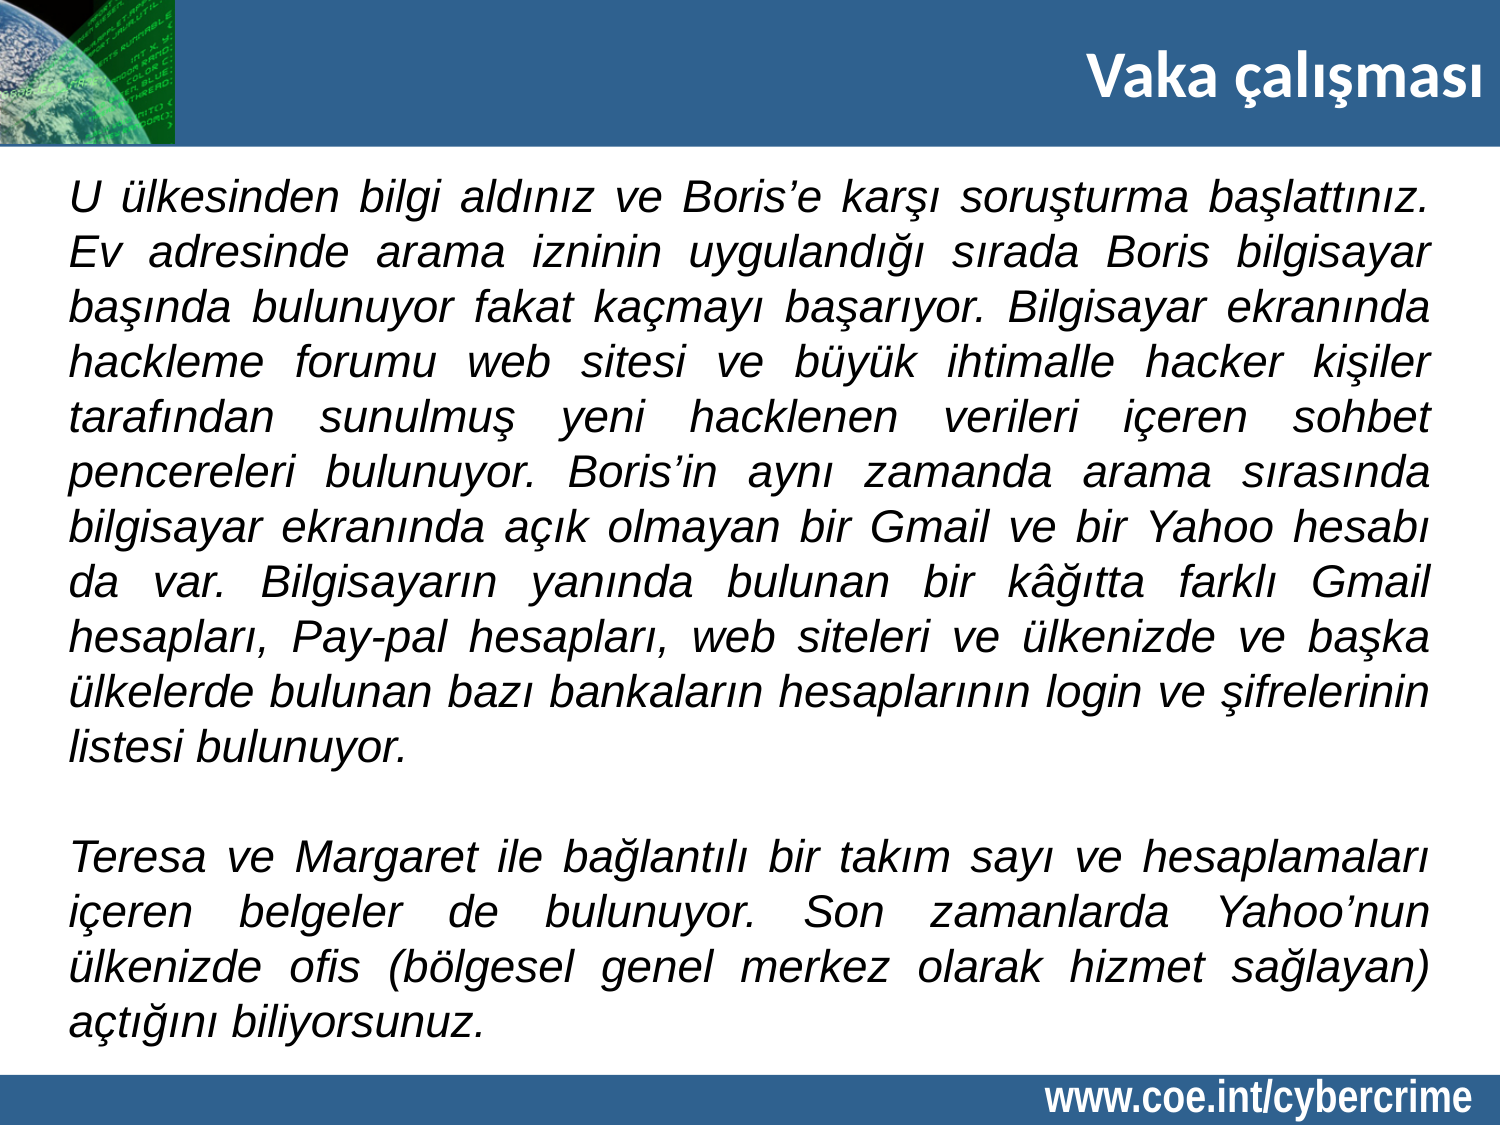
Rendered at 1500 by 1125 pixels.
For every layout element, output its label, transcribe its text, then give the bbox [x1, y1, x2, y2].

text_box [0, 1073, 1030, 1125]
text_box Vaka çalışması [177, 0, 1500, 149]
text_box U ülkesinden bilgi aldınız ve Boris’e karşı soruşturma başlattınız. Ev adresinde arama izninin uygulandığı sırada Boris bilgisayar başında bulunuyor fakat kaçmayı başarıyor. Bilgisayar ekranında hackleme forumu web sitesi ve büyük ihtimalle hacker kişiler tarafından sunulmuş yeni hacklenen verileri içeren sohbet pencereleri bulunuyor. Boris’in aynı zamanda arama sırasında bilgisayar ekranında açık olmayan bir Gmail ve bir Yahoo hesabı da var. Bilgisayarın yanında bulunan bir kâğıtta farklı Gmail hesapları, Pay-pal hesapları, web siteleri ve ülkenizde ve başka ülkelerde bulunan bazı bankaların hesaplarının login ve şifrelerinin listesi bulunuyor. Teresa ve Margaret ile bağlantılı bir takım sayı ve hesaplamaları içeren belgeler de bulunuyor. Son zamanlarda Yahoo’nun ülkenizde ofis (bölgesel genel merkez olarak hizmet sağlayan) açtığını biliyorsunuz. [53, 159, 1447, 1054]
text_box www.coe.int/cybercrime [1030, 1059, 1500, 1125]
picture [0, 0, 175, 144]
